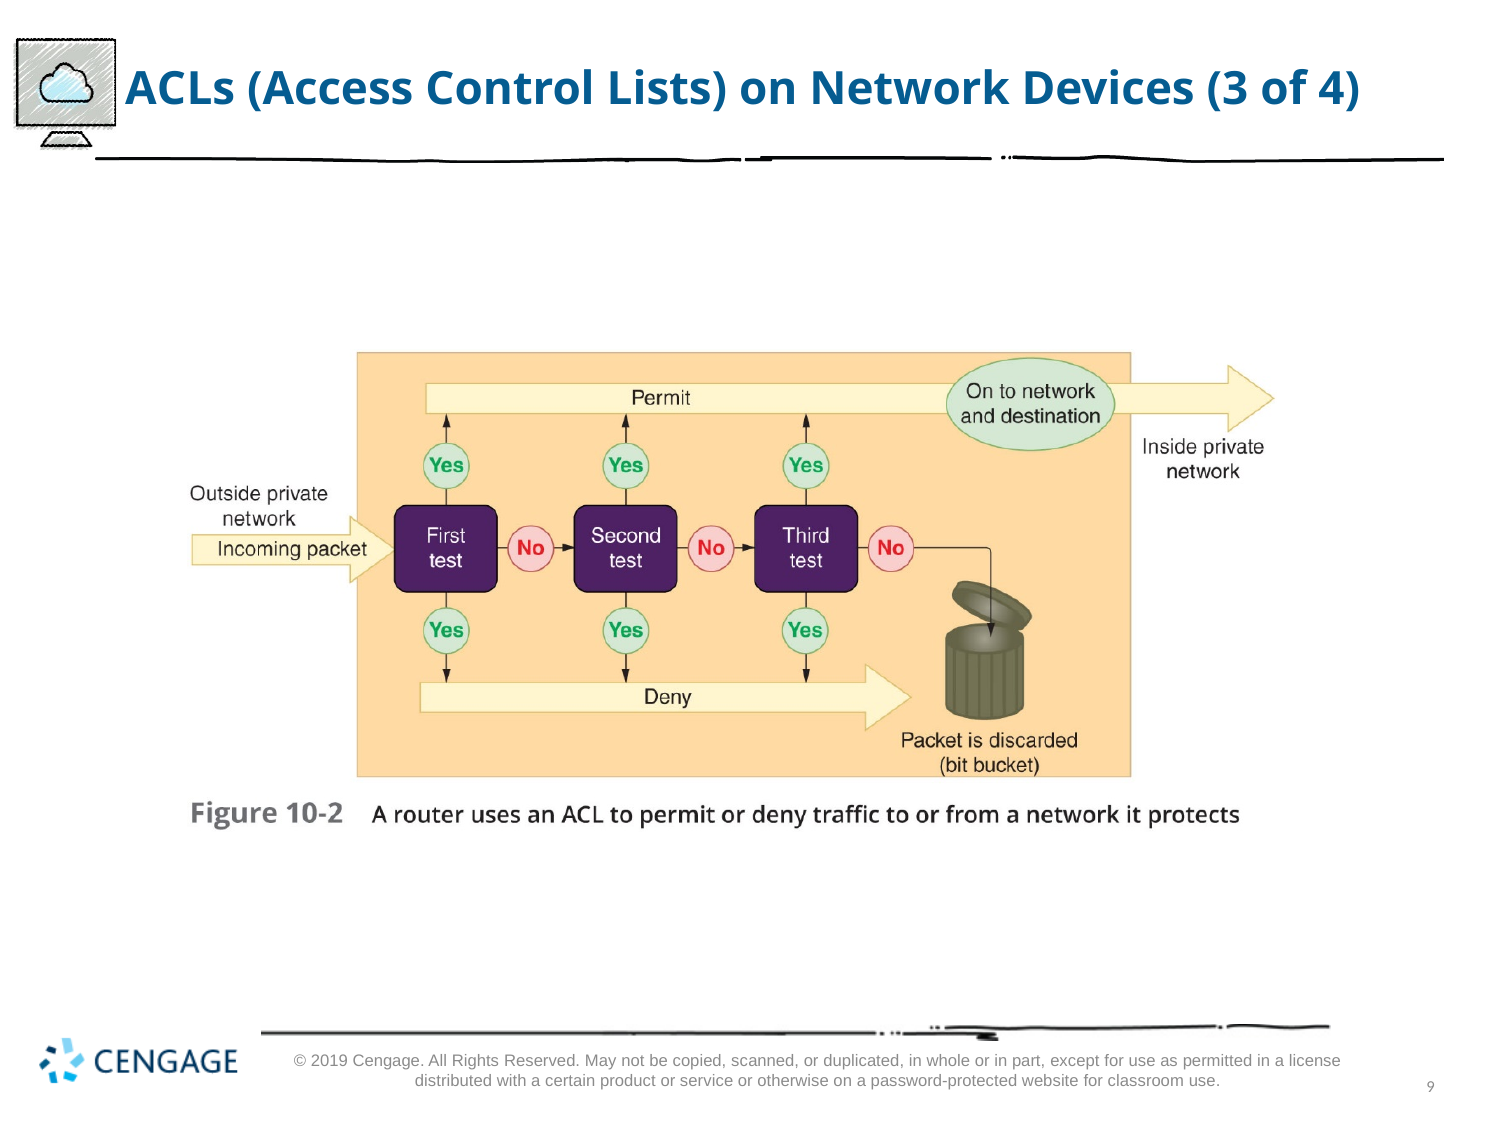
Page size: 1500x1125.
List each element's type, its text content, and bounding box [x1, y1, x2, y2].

picture [261, 1024, 1331, 1041]
picture [13, 36, 117, 151]
picture [187, 349, 1277, 832]
picture [95, 155, 1444, 163]
title A C Ls (Access Control Lists) on Network Devices (3 of 4) [125, 66, 1442, 116]
picture [19, 1024, 250, 1096]
footer © 2019 Cengage. All Rights Reserved. May not be copied, scanned, or duplicated, in whole or in part, except for use as permitted in a license distributed with a certain product or service or otherwise on a password-protected website for classroom use. [262, 1050, 1375, 1091]
